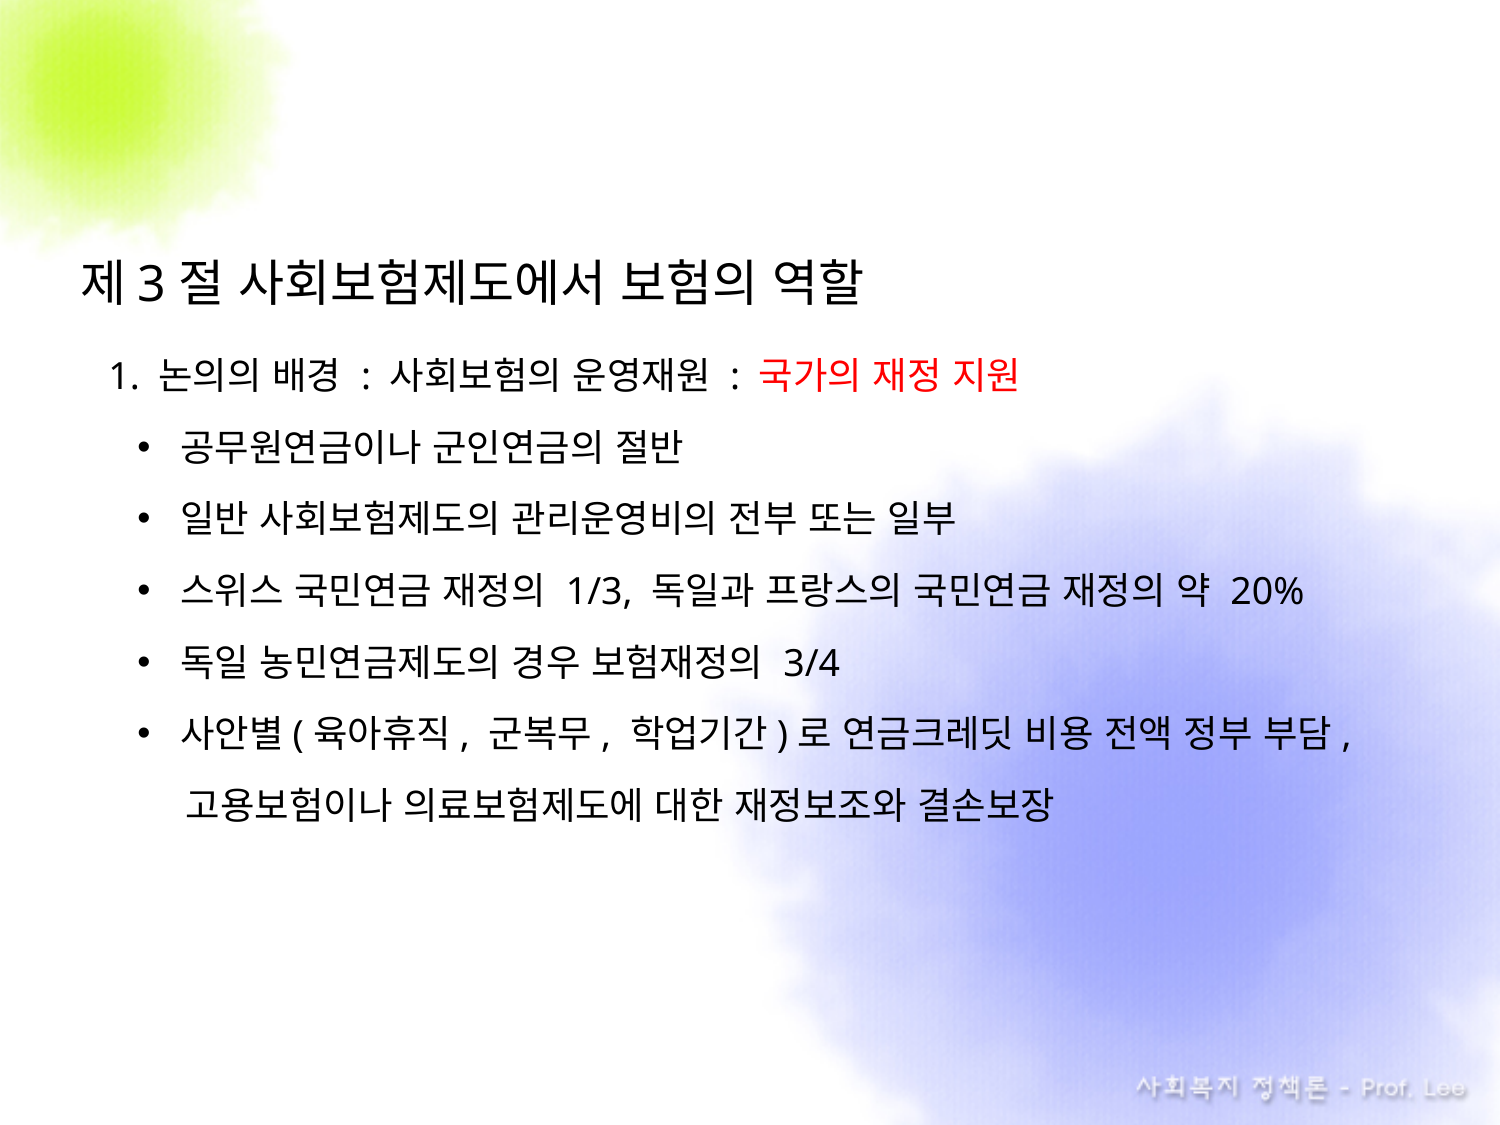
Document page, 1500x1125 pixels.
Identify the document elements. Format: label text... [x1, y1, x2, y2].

list 제3절 사회보험제도에서 보험의 역할 1. 논의의 배경 : 사회보험의 운영재원 : 국가의 재정 지원 공무원연금이나 군인연금의 절반 일반 사회보험제도의 관리운영비의 전부 또는 일부 스위스 국민연금 재정의 1/3, 독일과 프랑스의 국민연금 재정의 약 20% 독일 농민연금제도의 경우 보험재정의 3/4 사안별(육아휴직, 군복무, 학업기간)로 연금크레딧 비용 전액 정부 부담, . 고용보험이나 의료보험제도에 대한 재정보조와 결손보장 [64, 231, 1436, 843]
picture [0, 0, 1500, 1125]
